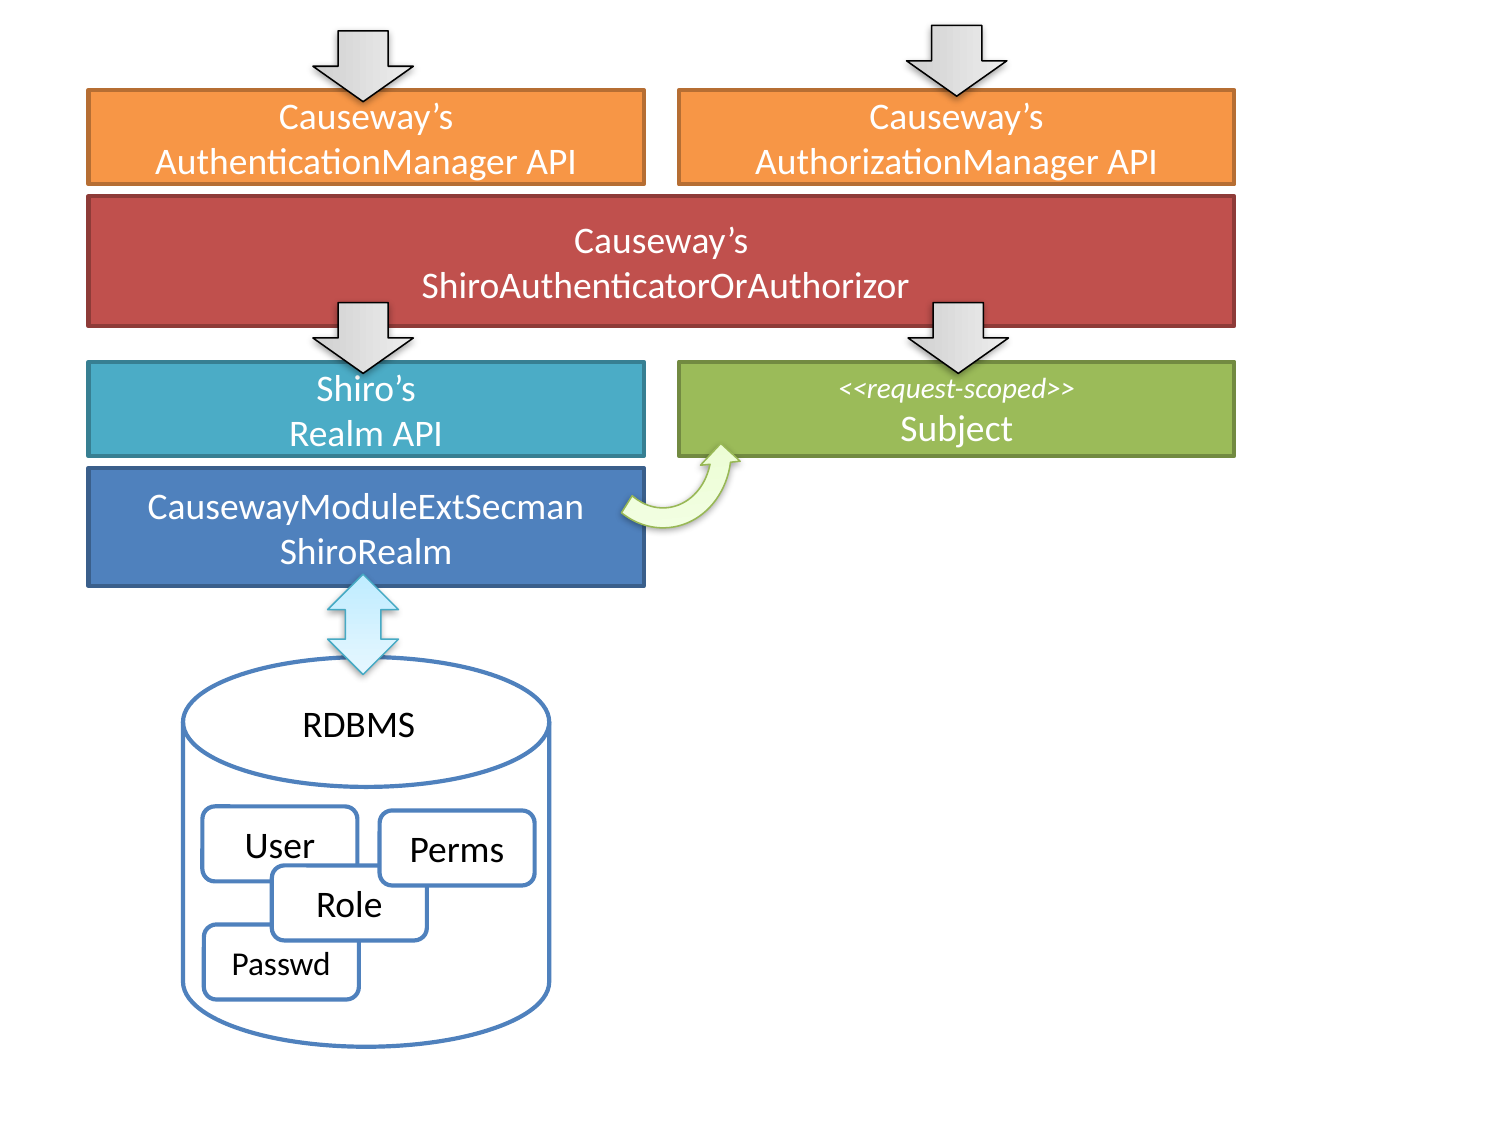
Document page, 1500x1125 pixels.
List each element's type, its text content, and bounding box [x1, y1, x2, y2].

text_box [907, 301, 1010, 375]
text_box CausewayModuleExtSecman ShiroRealm [86, 466, 646, 588]
text_box [620, 442, 741, 529]
text_box Perms [377, 808, 537, 888]
text_box Causeway’s AuthorizationManager API [677, 88, 1236, 186]
text_box [312, 301, 415, 375]
text_box [312, 30, 415, 103]
text_box Passwd [201, 922, 361, 1002]
text_box [180, 655, 552, 1049]
text_box Causeway’s AuthenticationManager API [86, 88, 646, 186]
text_box Causeway’s ShiroAuthenticatorOrAuthorizor [86, 194, 1236, 328]
text_box User [200, 804, 360, 884]
text_box <<request-scoped>> Subject [677, 360, 1236, 458]
text_box [326, 573, 400, 676]
text_box Role [269, 863, 429, 943]
text_box RDBMS [287, 692, 431, 753]
text_box Shiro’s Realm API [86, 360, 646, 458]
text_box [905, 24, 1008, 97]
